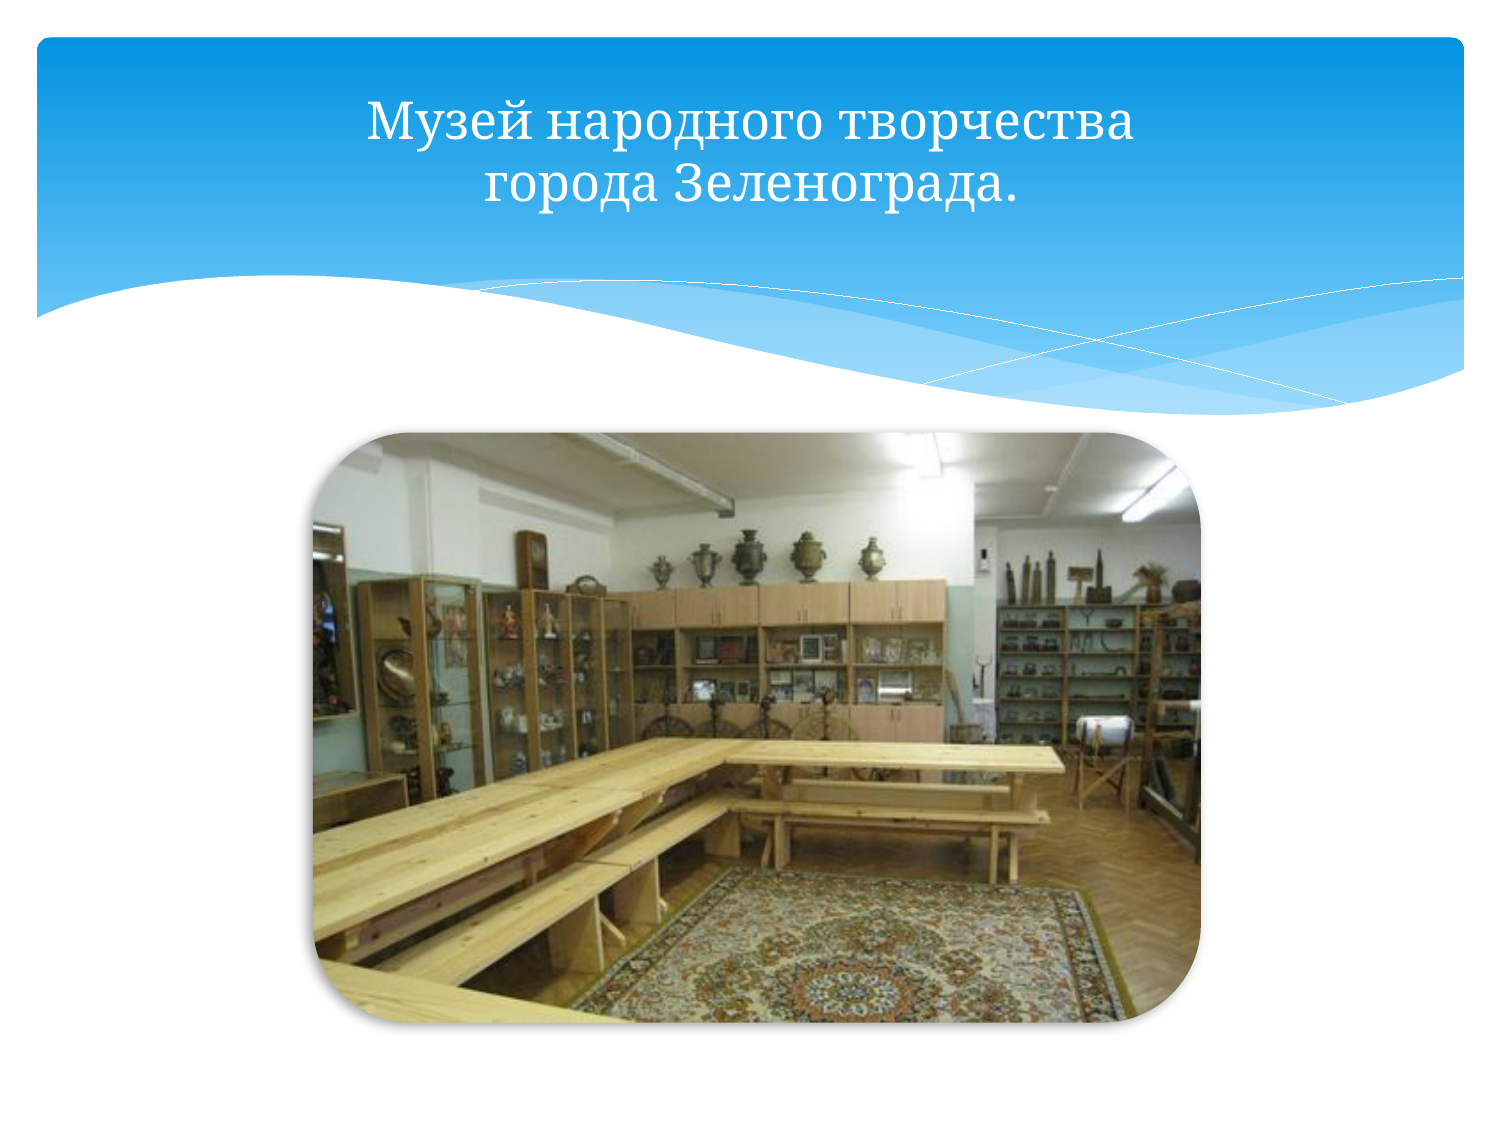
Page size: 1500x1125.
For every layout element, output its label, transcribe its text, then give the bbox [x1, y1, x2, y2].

picture [312, 432, 1202, 1023]
title Музей народного творчества города Зеленограда. [76, 78, 1427, 284]
